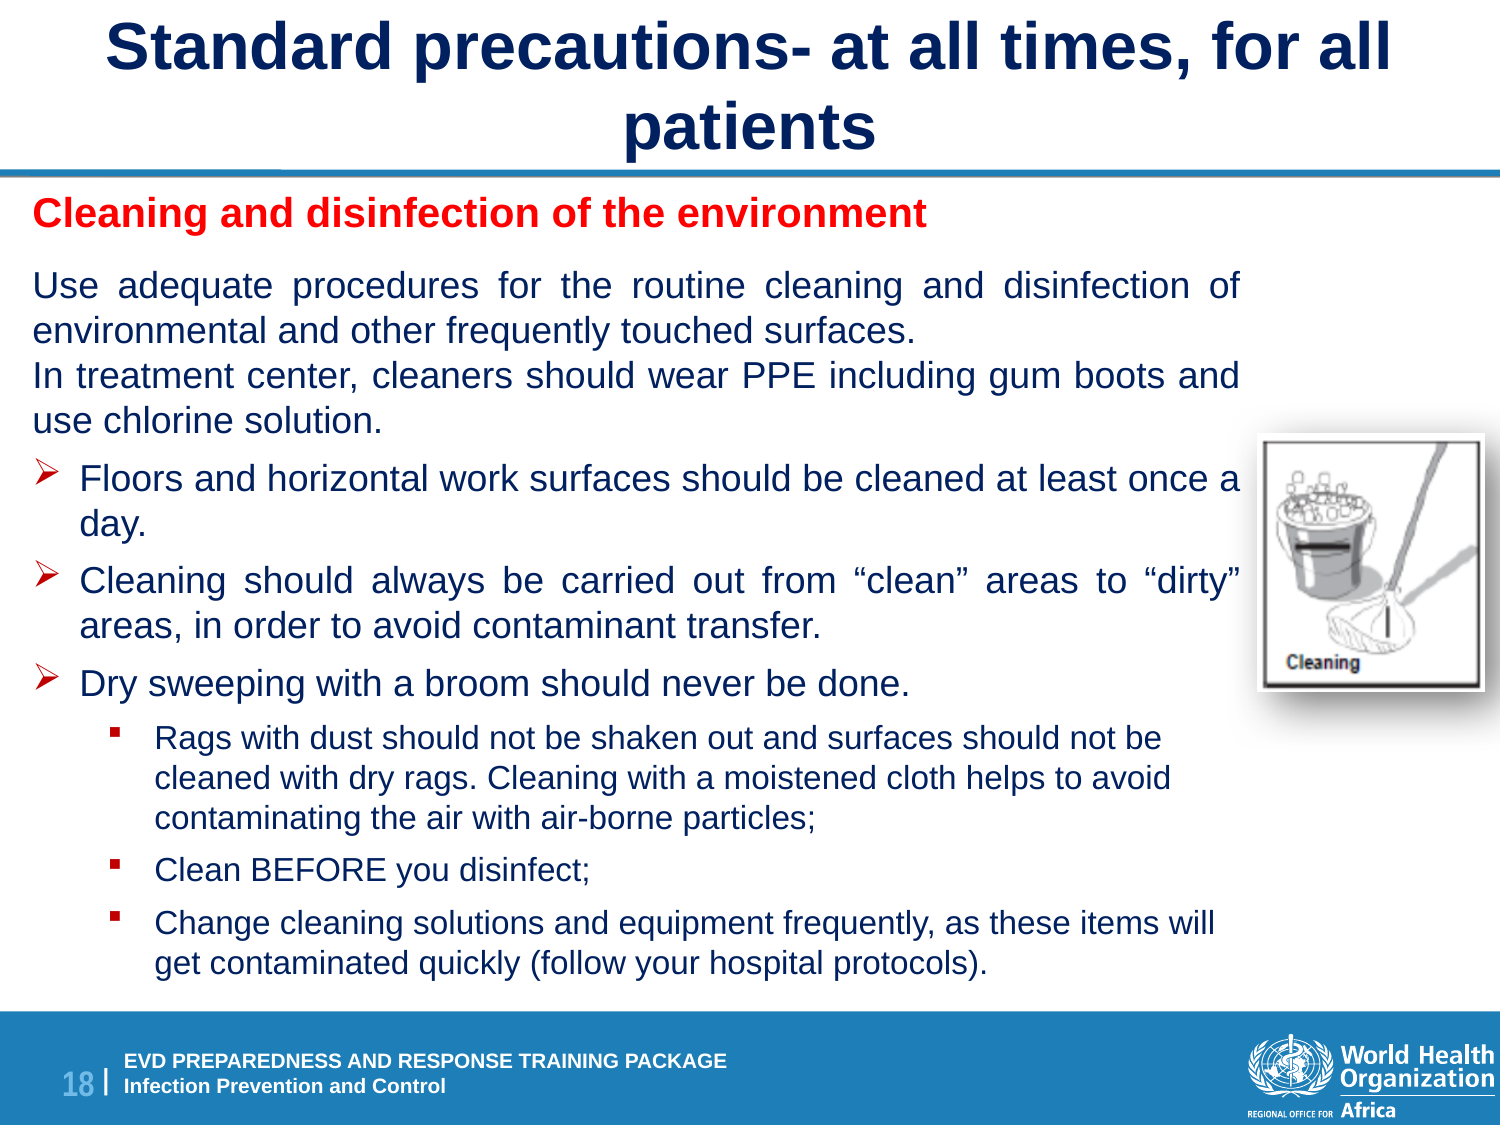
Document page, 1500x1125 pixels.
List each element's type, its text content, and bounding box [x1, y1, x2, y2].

text_box Standard precautions- at all times, for all patients [0, 0, 1500, 171]
text_box Cleaning and disinfection of the environment Use adequate procedures for the routine cleaning and disinfection of environmental and other frequently touched surfaces. In treatment center, cleaners should wear PPE including gum boots and use chlorine solution. Floors and horizontal work surfaces should be cleaned at least once a day. Cleaning should always be carried out from “clean” areas to “dirty” areas, in order to avoid contaminant transfer. Dry sweeping with a broom should never be done. Rags with dust should not be shaken out and surfaces should not be cleaned with dry rags. Cleaning with a moistened cloth helps to avoid contaminating the air with air-borne particles; Clean BEFORE you disinfect; Change cleaning solutions and equipment frequently, as these items will get contaminated quickly (follow your hospital protocols). [17, 178, 1256, 989]
picture [1257, 433, 1485, 692]
